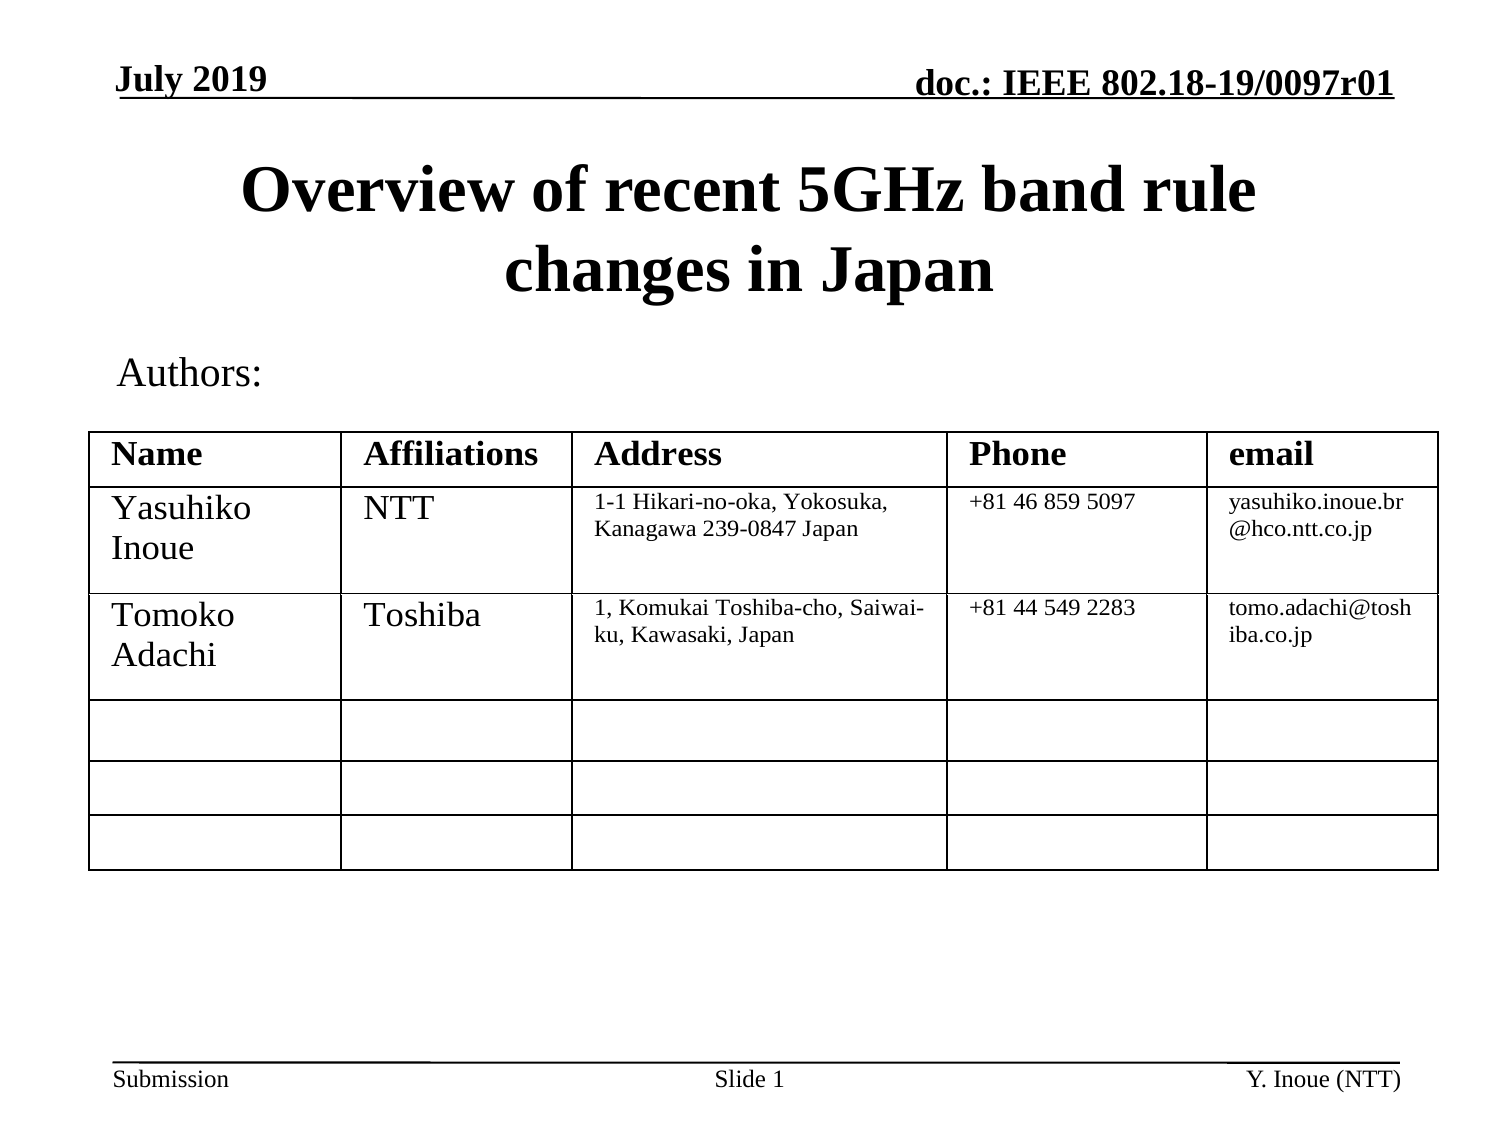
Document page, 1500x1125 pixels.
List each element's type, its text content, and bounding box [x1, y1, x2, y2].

footer Y. Inoue (NTT) [902, 1061, 1402, 1093]
title Overview of recent 5GHz band rule changes in Japan [112, 112, 1388, 338]
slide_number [114, 54, 493, 100]
text_box Authors: [101, 337, 339, 400]
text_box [58, 430, 1467, 925]
slide_number Slide 1 [699, 1061, 800, 1123]
